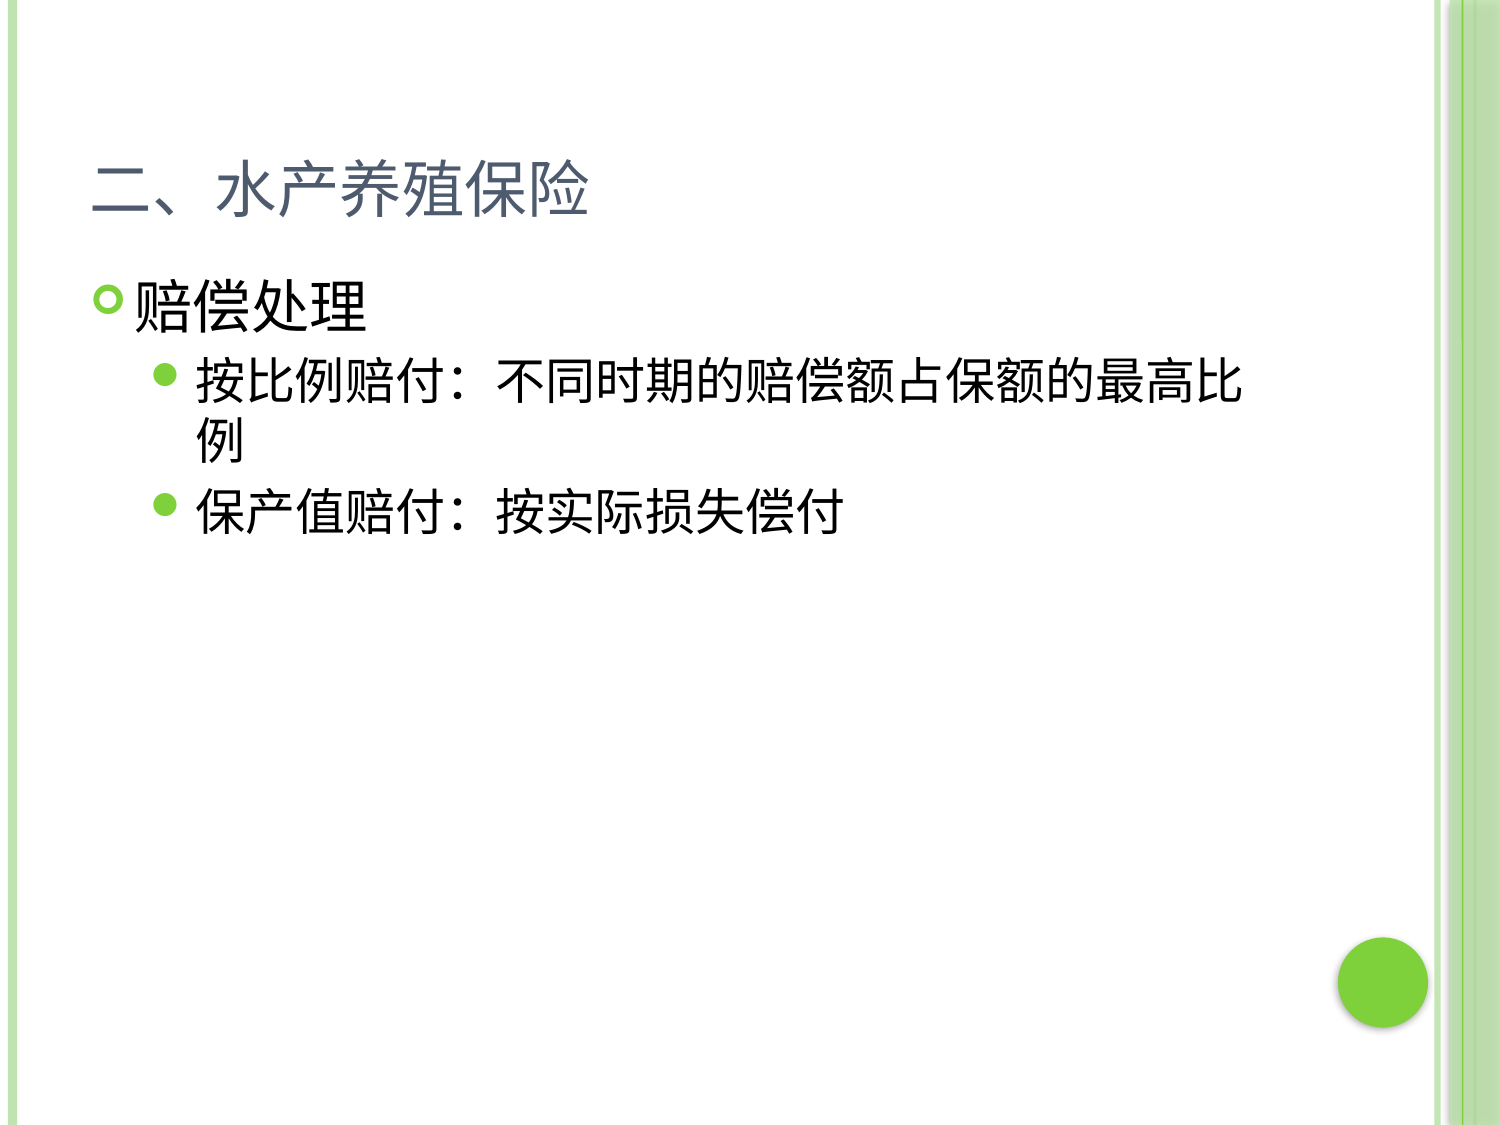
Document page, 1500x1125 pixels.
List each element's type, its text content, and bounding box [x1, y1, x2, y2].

title 二、水产养殖保险 [75, 45, 1300, 233]
list 赔偿处理 按比例赔付：不同时期的赔偿额占保额的最高比例 保产值赔付：按实际损失偿付 [74, 262, 1301, 1063]
